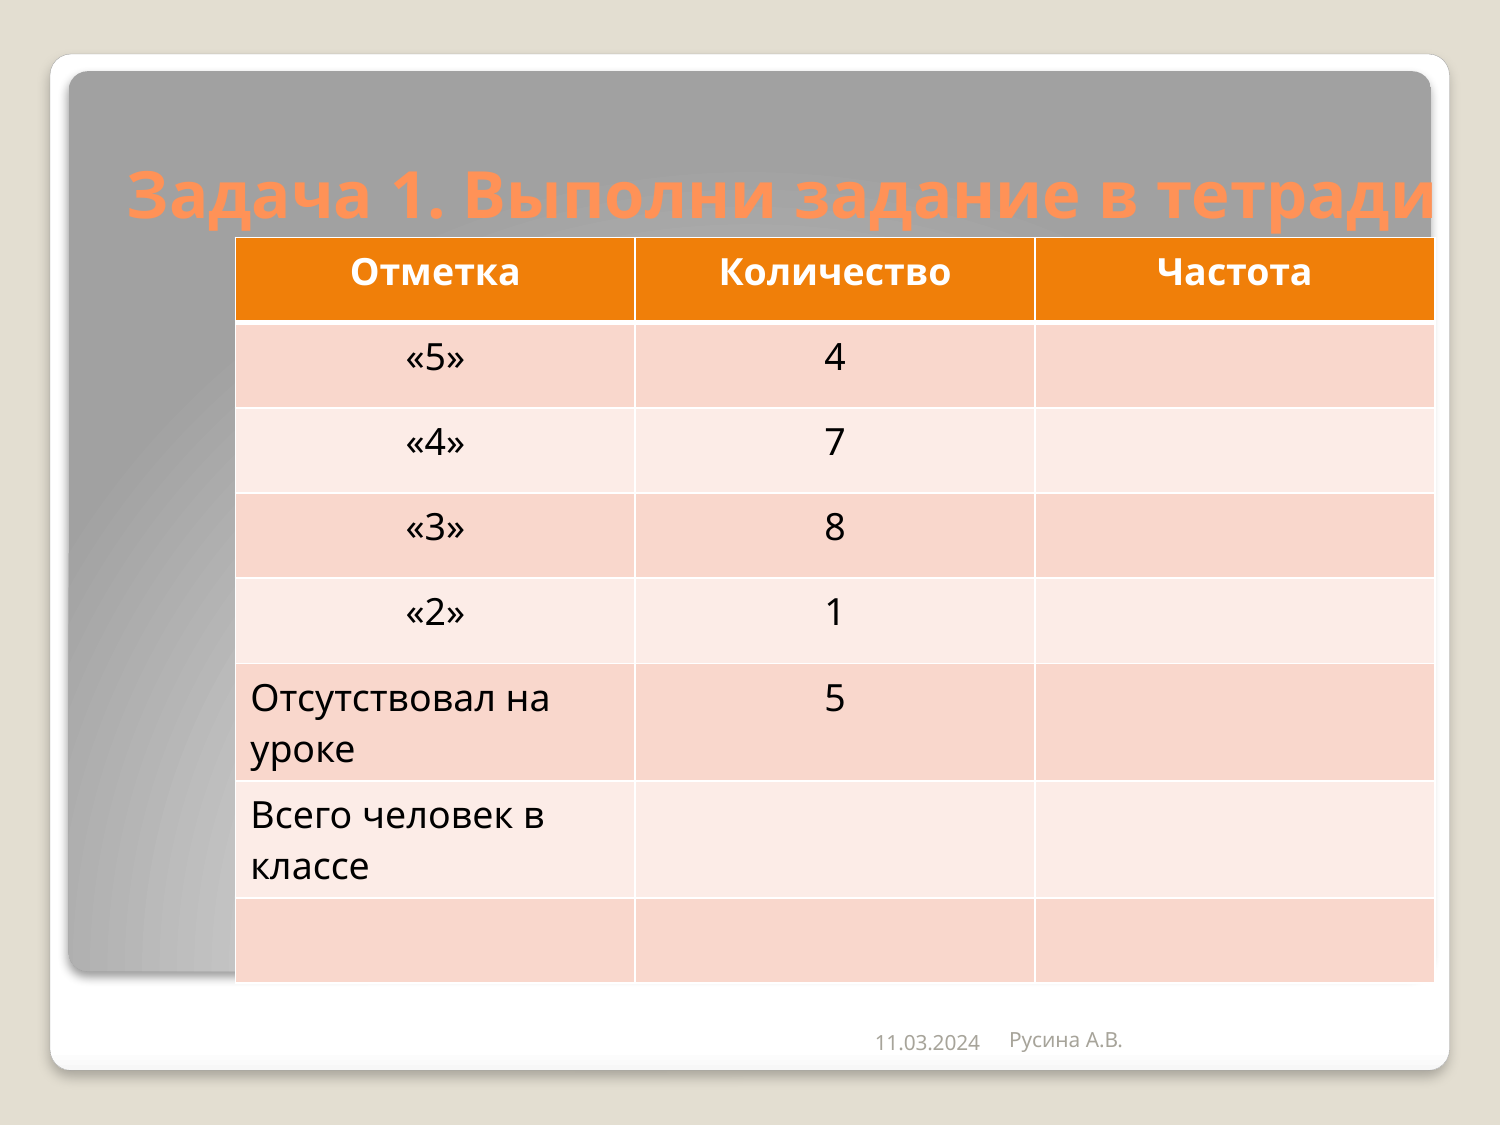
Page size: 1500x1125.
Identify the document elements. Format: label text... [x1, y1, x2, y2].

table_cell «4» [236, 409, 634, 492]
table_cell «2» [236, 579, 634, 663]
table_header Частота [1036, 238, 1434, 320]
table_cell [1036, 899, 1434, 982]
table_cell [1036, 409, 1434, 492]
table_cell «3» [236, 494, 634, 577]
table_cell 7 [636, 409, 1034, 492]
table_cell [236, 899, 634, 982]
table_cell «5» [236, 325, 634, 407]
table_cell 5 [636, 664, 1034, 780]
table_cell [636, 782, 1034, 897]
table_header Отметка [236, 238, 634, 320]
table_cell [1036, 325, 1434, 407]
table_cell [1036, 782, 1434, 897]
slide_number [619, 1002, 994, 1063]
table_header Количество [636, 238, 1034, 320]
footer Русина А.В. [994, 1002, 1370, 1063]
table_cell 8 [636, 494, 1034, 577]
table_cell 1 [636, 579, 1034, 663]
table_cell 4 [636, 325, 1034, 407]
table_cell Отсутствовал на уроке [236, 664, 634, 780]
title Задача 1. Выполни задание в тетради [112, 66, 1455, 239]
table_cell Всего человек в классе [236, 782, 634, 897]
table_cell [636, 899, 1034, 982]
table_cell [1036, 494, 1434, 577]
table_cell [1036, 579, 1434, 663]
table_cell [1036, 664, 1434, 780]
